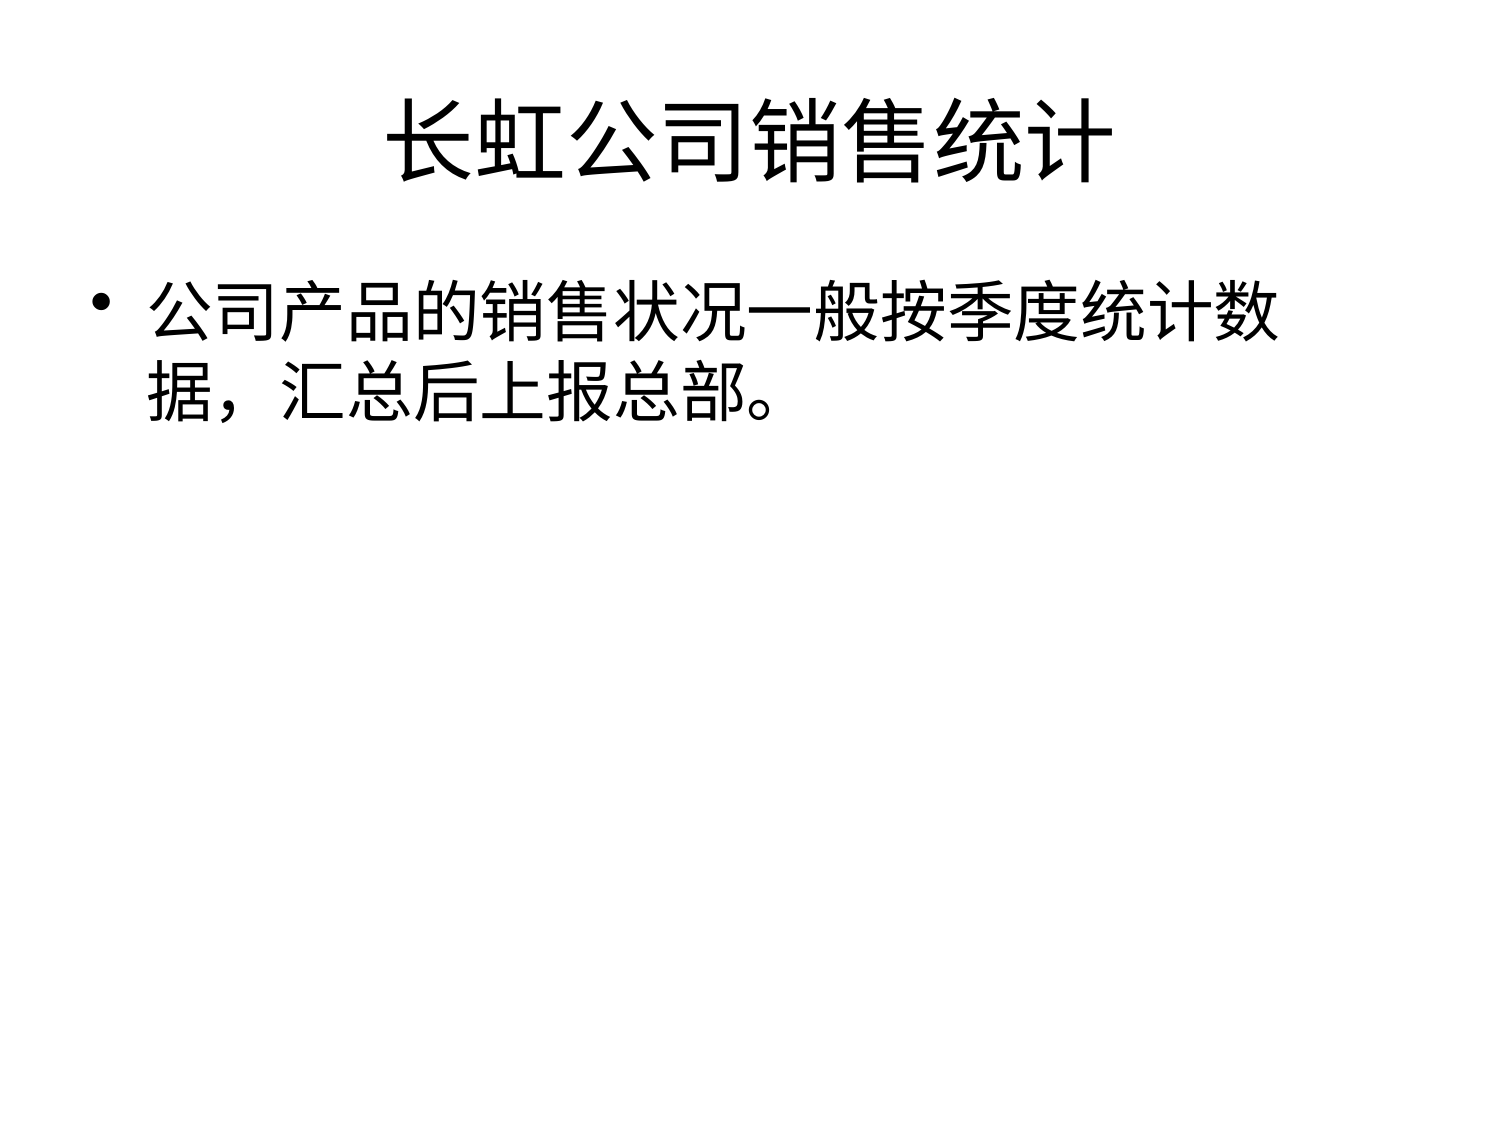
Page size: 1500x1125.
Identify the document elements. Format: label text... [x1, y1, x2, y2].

list 公司产品的销售状况一般按季度统计数据，汇总后上报总部。 [75, 262, 1425, 1005]
title 长虹公司销售统计 [75, 45, 1425, 233]
